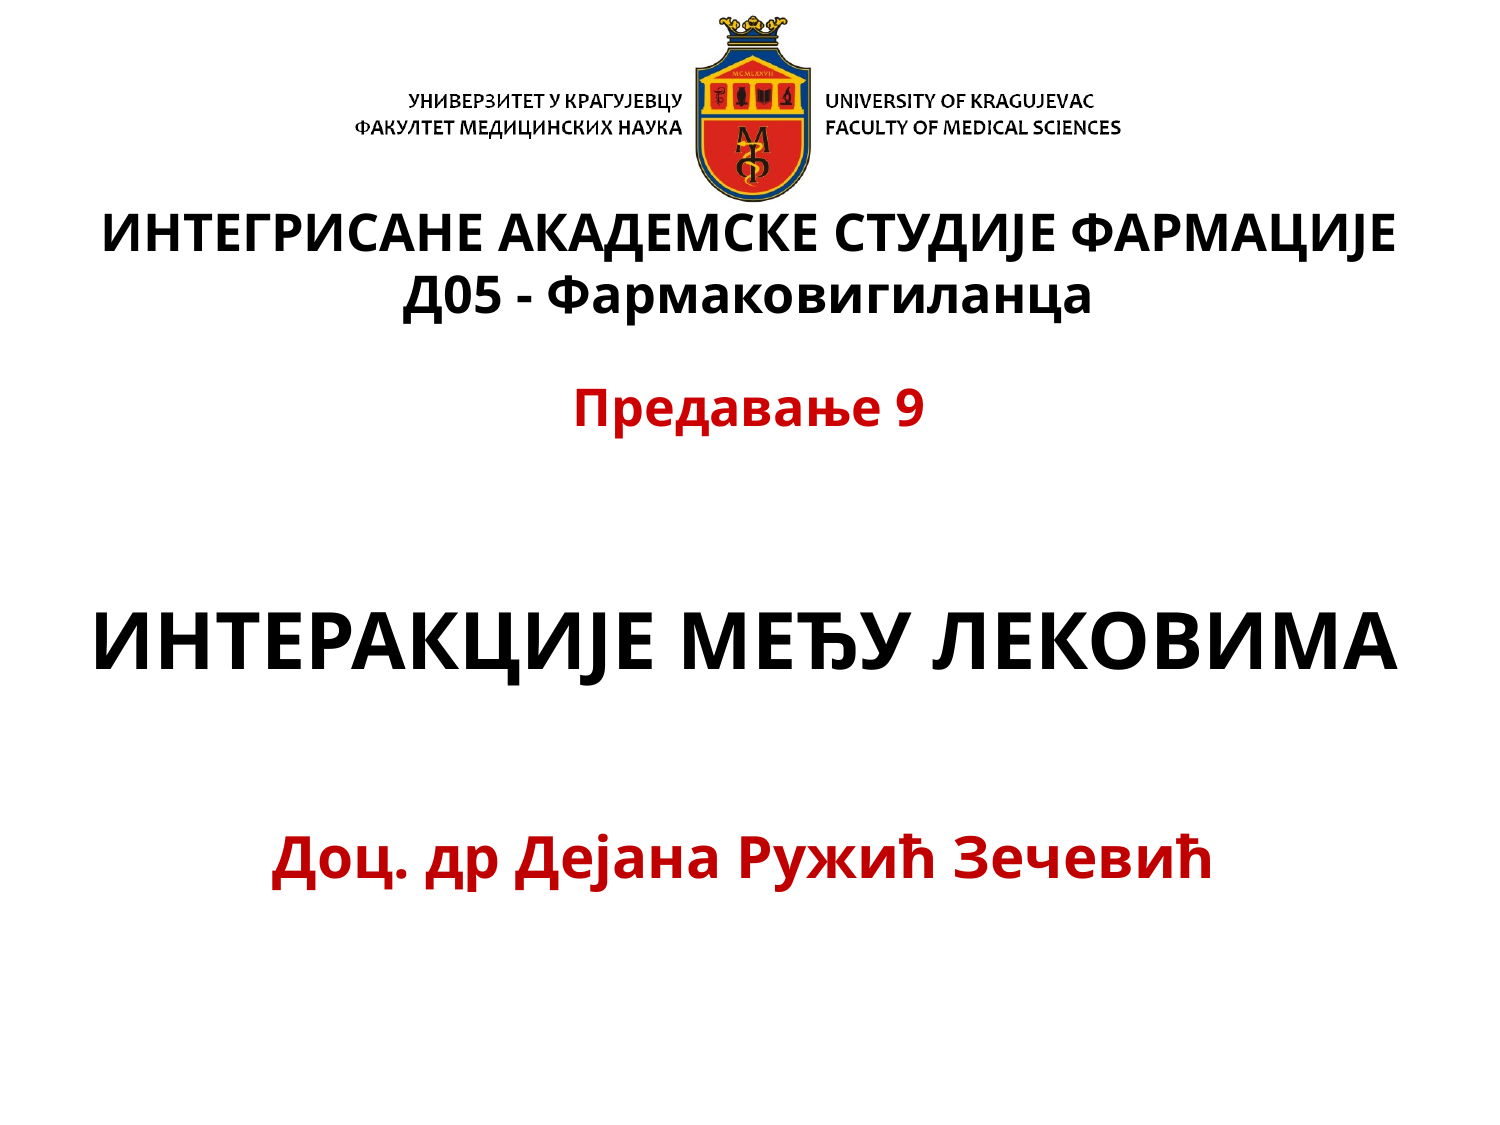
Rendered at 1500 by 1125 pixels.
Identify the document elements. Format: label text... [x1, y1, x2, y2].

subtitle ИНТЕРАКЦИЈЕ МЕЂУ ЛЕКОВИМА Доц. др Дејана Ружић Зечевић [41, 583, 1447, 1024]
picture [324, 11, 1152, 208]
title ИНТЕГРИСАНЕ АКАДЕМСКЕ СТУДИЈЕ ФАРМАЦИЈЕ Д05 - Фармаковигиланца Предавање 9 [75, 219, 1424, 445]
